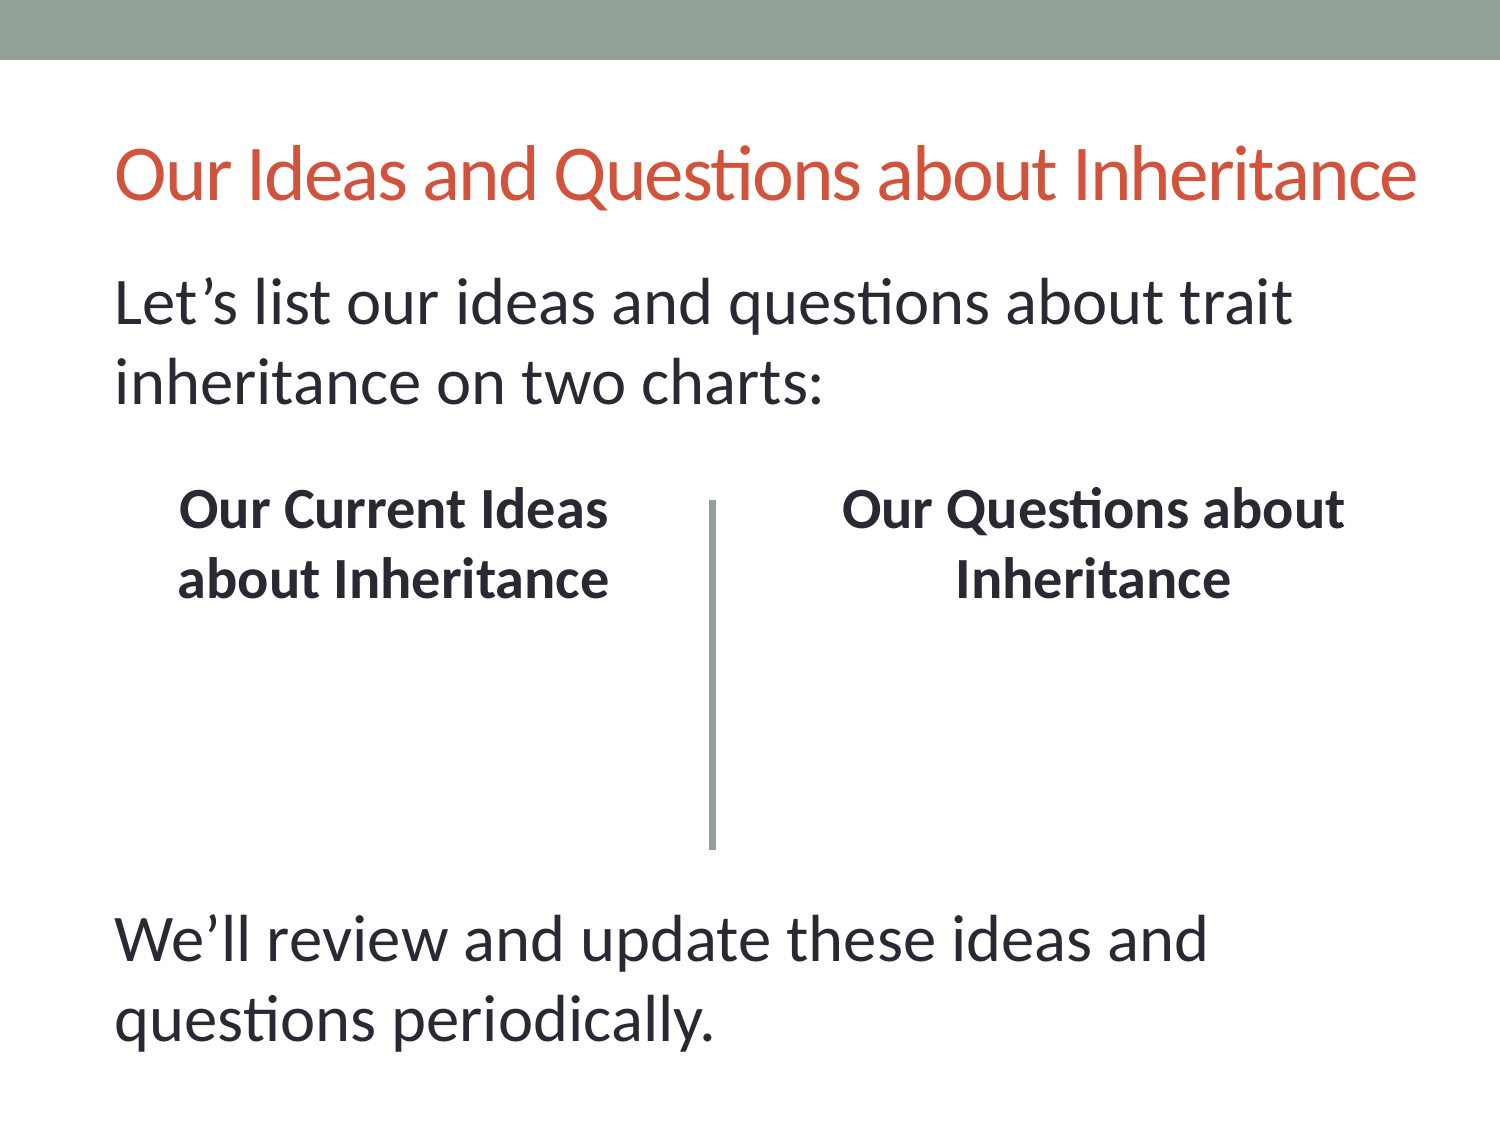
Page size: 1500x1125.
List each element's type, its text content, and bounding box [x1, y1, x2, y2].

list Let’s list our ideas and questions about trait inheritance on two charts: [99, 249, 1450, 450]
text_box Our Current Ideas about Inheritance [112, 462, 675, 708]
text_box We’ll review and update these ideas and questions periodically. [99, 887, 1425, 1108]
title Our Ideas and Questions about Inheritance [99, 87, 1450, 249]
text_box Our Questions about Inheritance [812, 462, 1375, 663]
